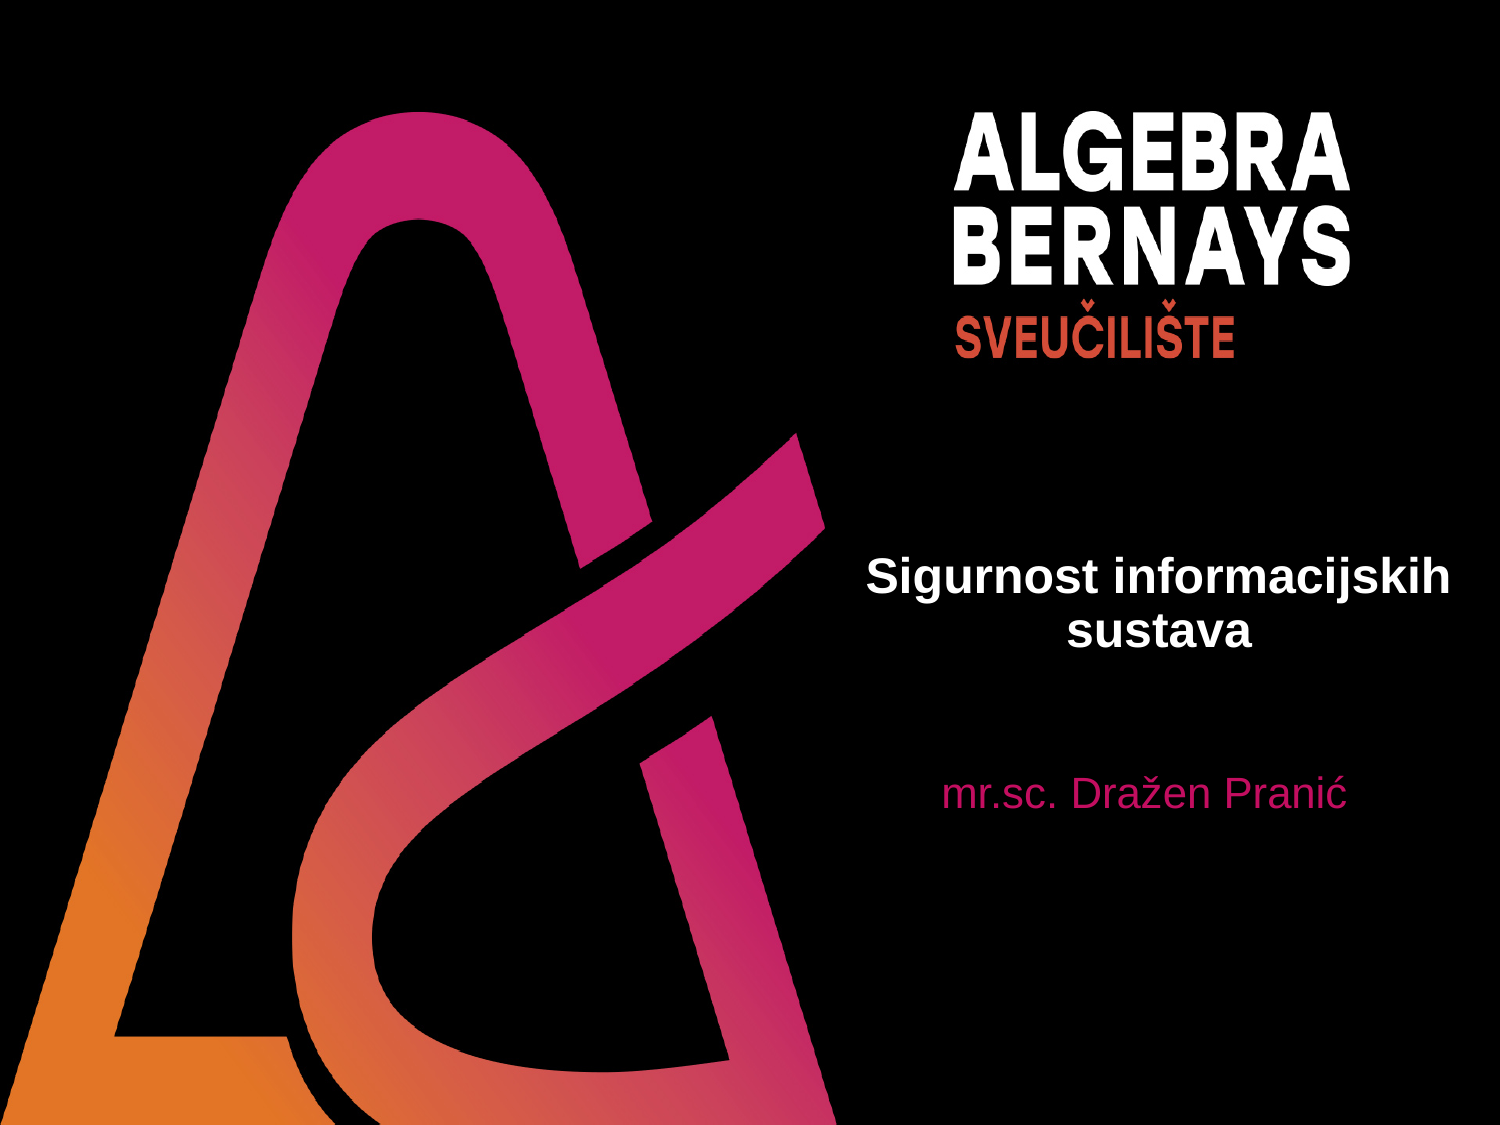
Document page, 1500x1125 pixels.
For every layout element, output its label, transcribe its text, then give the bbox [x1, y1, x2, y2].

text_box Sigurnost informacijskih sustava [838, 496, 1480, 712]
text_box mr.sc. Dražen Pranić [809, 757, 1480, 825]
picture [0, 0, 1500, 1125]
